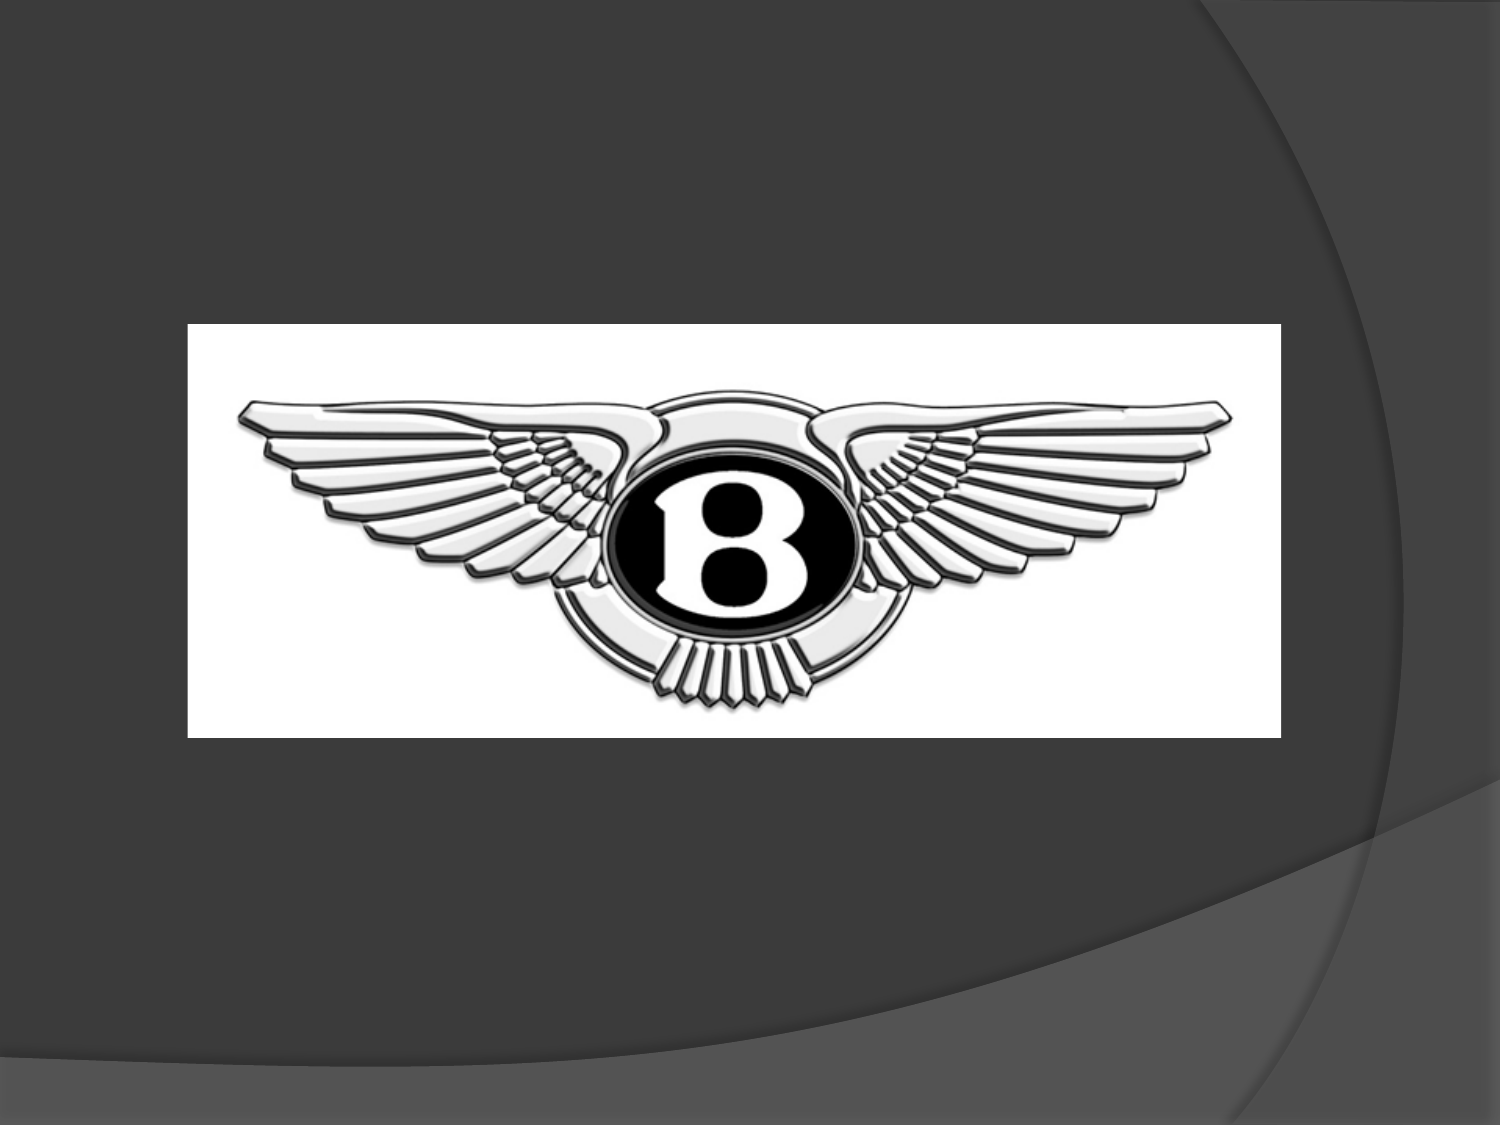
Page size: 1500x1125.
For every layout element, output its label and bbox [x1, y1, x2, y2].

picture [187, 324, 1282, 738]
